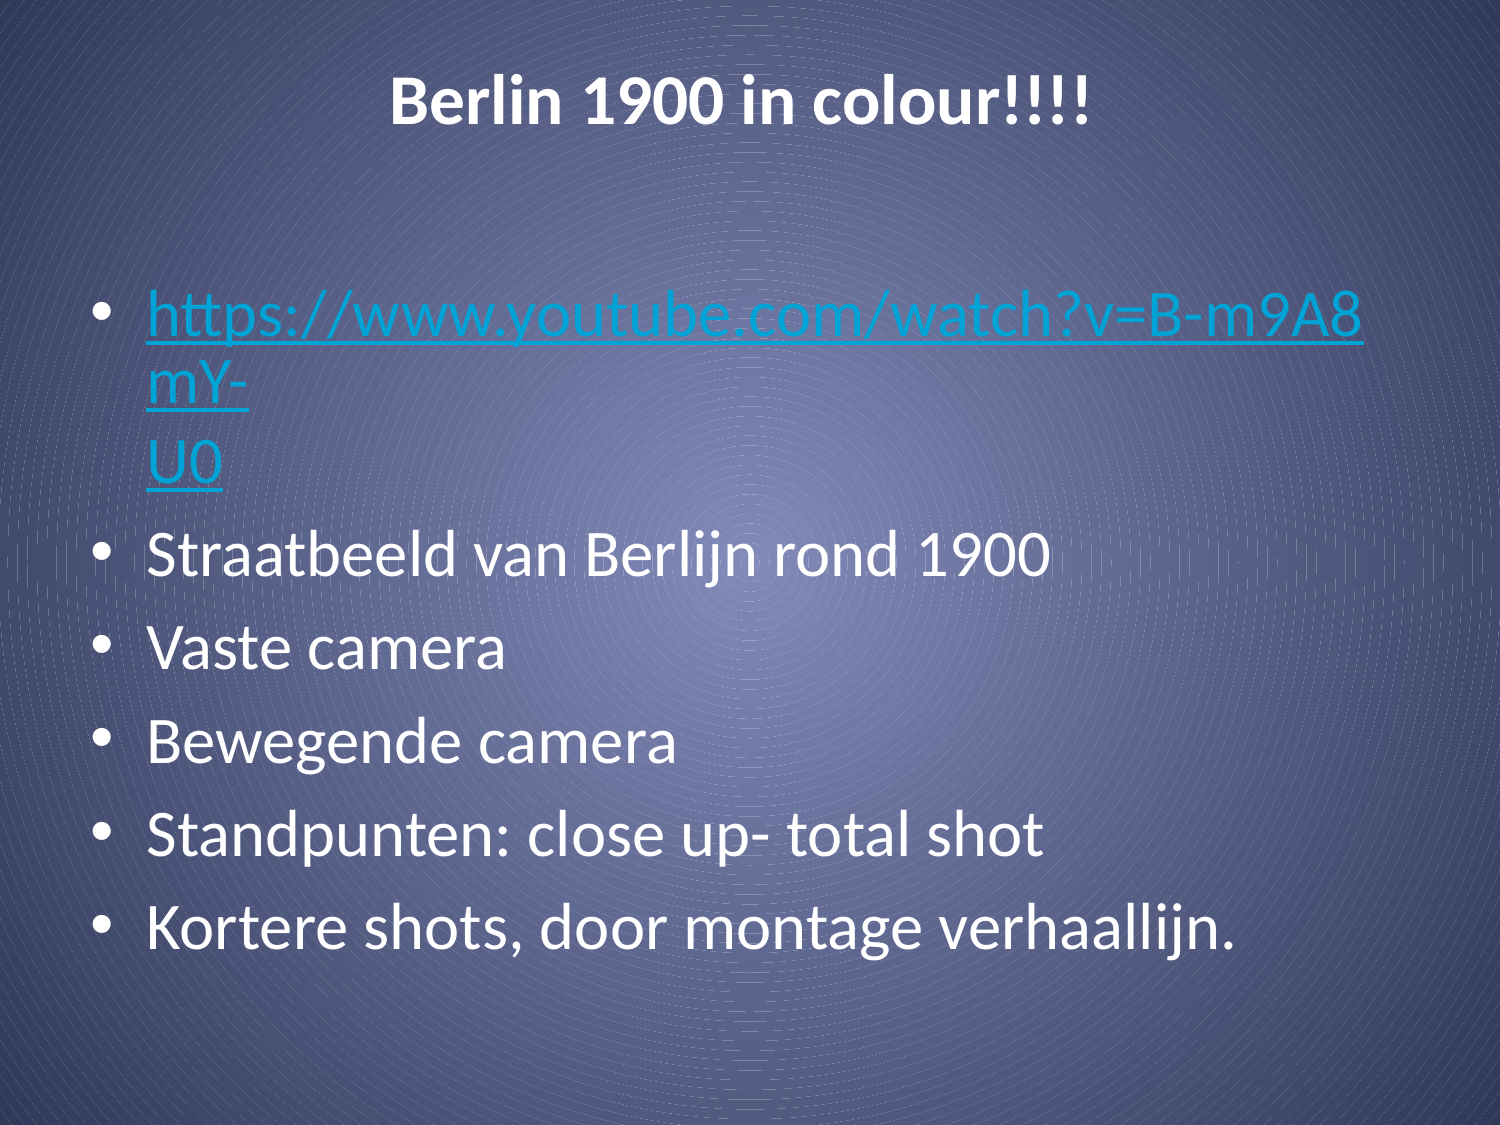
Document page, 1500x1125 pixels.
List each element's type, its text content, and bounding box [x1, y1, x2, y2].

title Berlin 1900 in colour!!!! [75, 45, 1425, 233]
list https://www.youtube.com/watch?v=B-m9A8mY-U0 Straatbeeld van Berlijn rond 1900 Vaste camera Bewegende camera Standpunten: close up- total shot Kortere shots, door montage verhaallijn. [75, 262, 1425, 1005]
